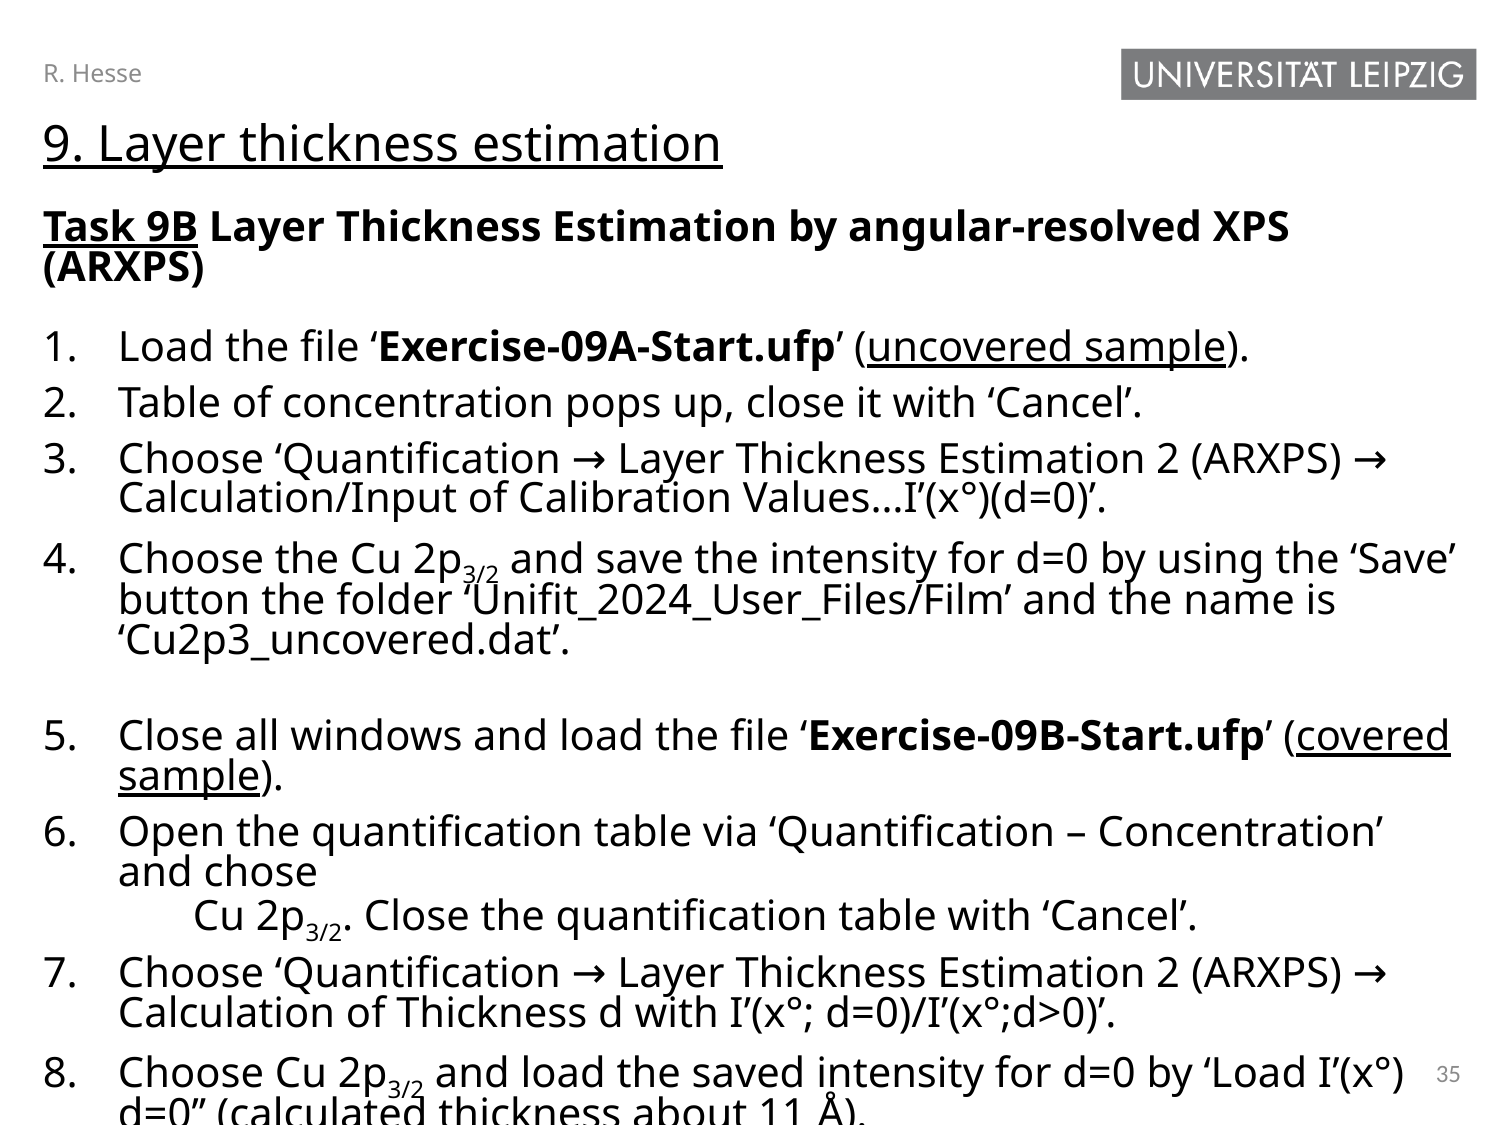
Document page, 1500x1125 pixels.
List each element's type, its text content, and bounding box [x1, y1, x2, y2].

text_box Task 9B Layer Thickness Estimation by angular-resolved XPS (ARXPS) Load the file ‘Exercise-09A-Start.ufp’ (uncovered sample). Table of concentration pops up, close it with ‘Cancel’. Choose ‘Quantification → Layer Thickness Estimation 2 (ARXPS) → Calculation/Input of Calibration Values…I’(x°)(d=0)’. Choose the Cu 2p3/2 and save the intensity for d=0 by using the ‘Save’ button the folder ‘Unifit_2024_User_Files/Film’ and the name is ‘Cu2p3_uncovered.dat’. Close all windows and load the file ‘Exercise-09B-Start.ufp’ (covered sample). Open the quantification table via ‘Quantification – Concentration’ and chose Cu 2p3/2. Close the quantification table with ‘Cancel’. Choose ‘Quantification → Layer Thickness Estimation 2 (ARXPS) → Calculation of Thickness d with I’(x°; d=0)/I’(x°;d>0)’. Choose Cu 2p3/2 and load the saved intensity for d=0 by ‘Load I’(x°) d=0’’ (calculated thickness about 11 Å). Compare the calculated values. (In case you are ready, you can run the same procedure with Cu 3p.) [28, 201, 1477, 1125]
footer R. Hesse [28, 44, 1410, 104]
text_box 9. Layer thickness estimation [28, 104, 1477, 179]
picture [1410, 48, 1477, 100]
